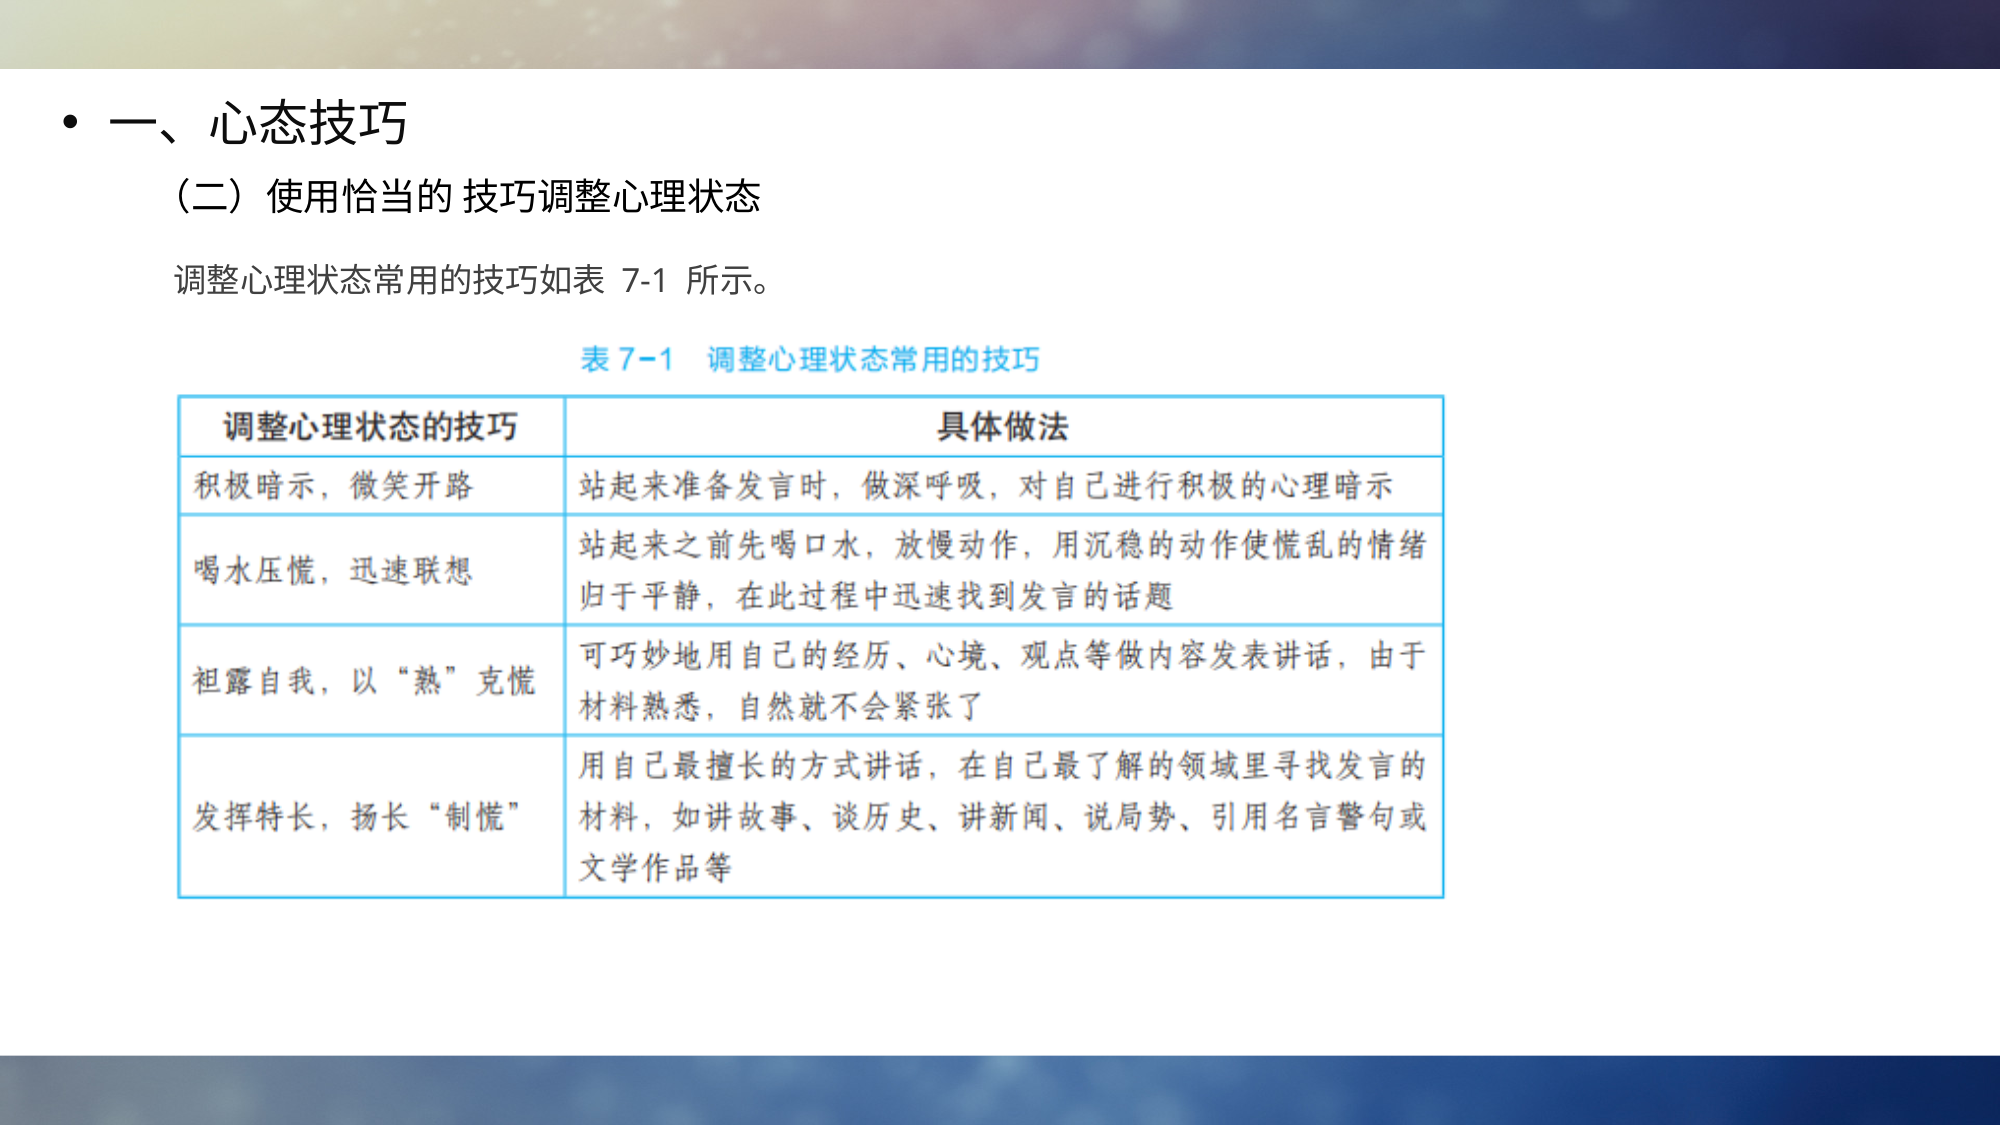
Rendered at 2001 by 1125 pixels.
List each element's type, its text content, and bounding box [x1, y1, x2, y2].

picture [158, 328, 1492, 917]
picture [0, 1056, 2000, 1125]
text_box 一、心态技巧 [46, 84, 794, 160]
text_box （二）使用恰当的 技巧调整心理状态 [138, 165, 778, 226]
picture [0, 0, 2000, 69]
text_box 调整心理状态常用的技巧如表 7-1 所示。 [158, 231, 985, 307]
